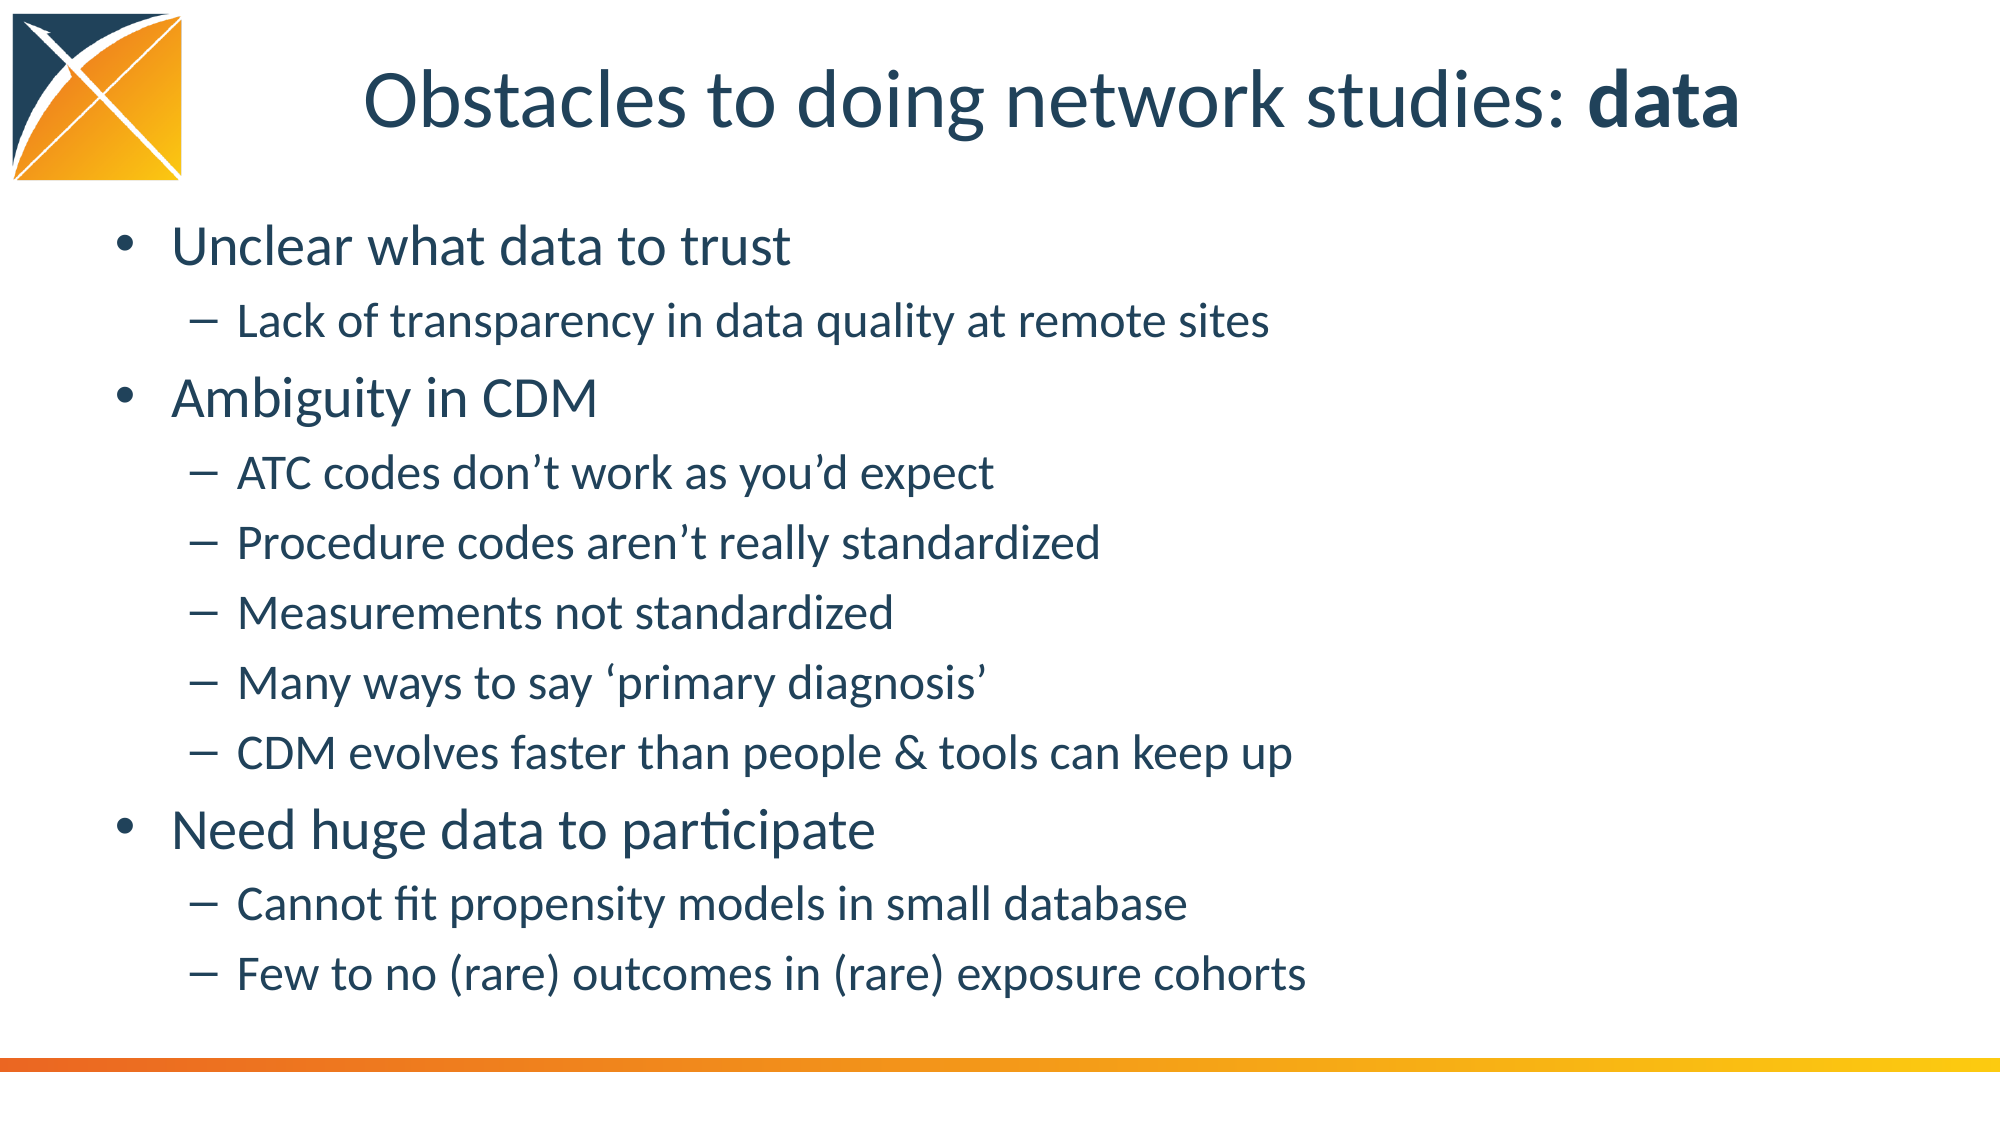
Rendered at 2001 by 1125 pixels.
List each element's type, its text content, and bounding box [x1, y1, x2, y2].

list Unclear what data to trust Lack of transparency in data quality at remote sites Ambiguity in CDM ATC codes don’t work as you’d expect Procedure codes aren’t really standardized Measurements not standardized Many ways to say ‘primary diagnosis’ CDM evolves faster than people & tools can keep up Need huge data to participate Cannot fit propensity models in small database Few to no (rare) outcomes in (rare) exposure cohorts [99, 200, 1900, 1005]
title Obstacles to doing network studies: data [205, 24, 1900, 163]
picture [0, 0, 206, 200]
